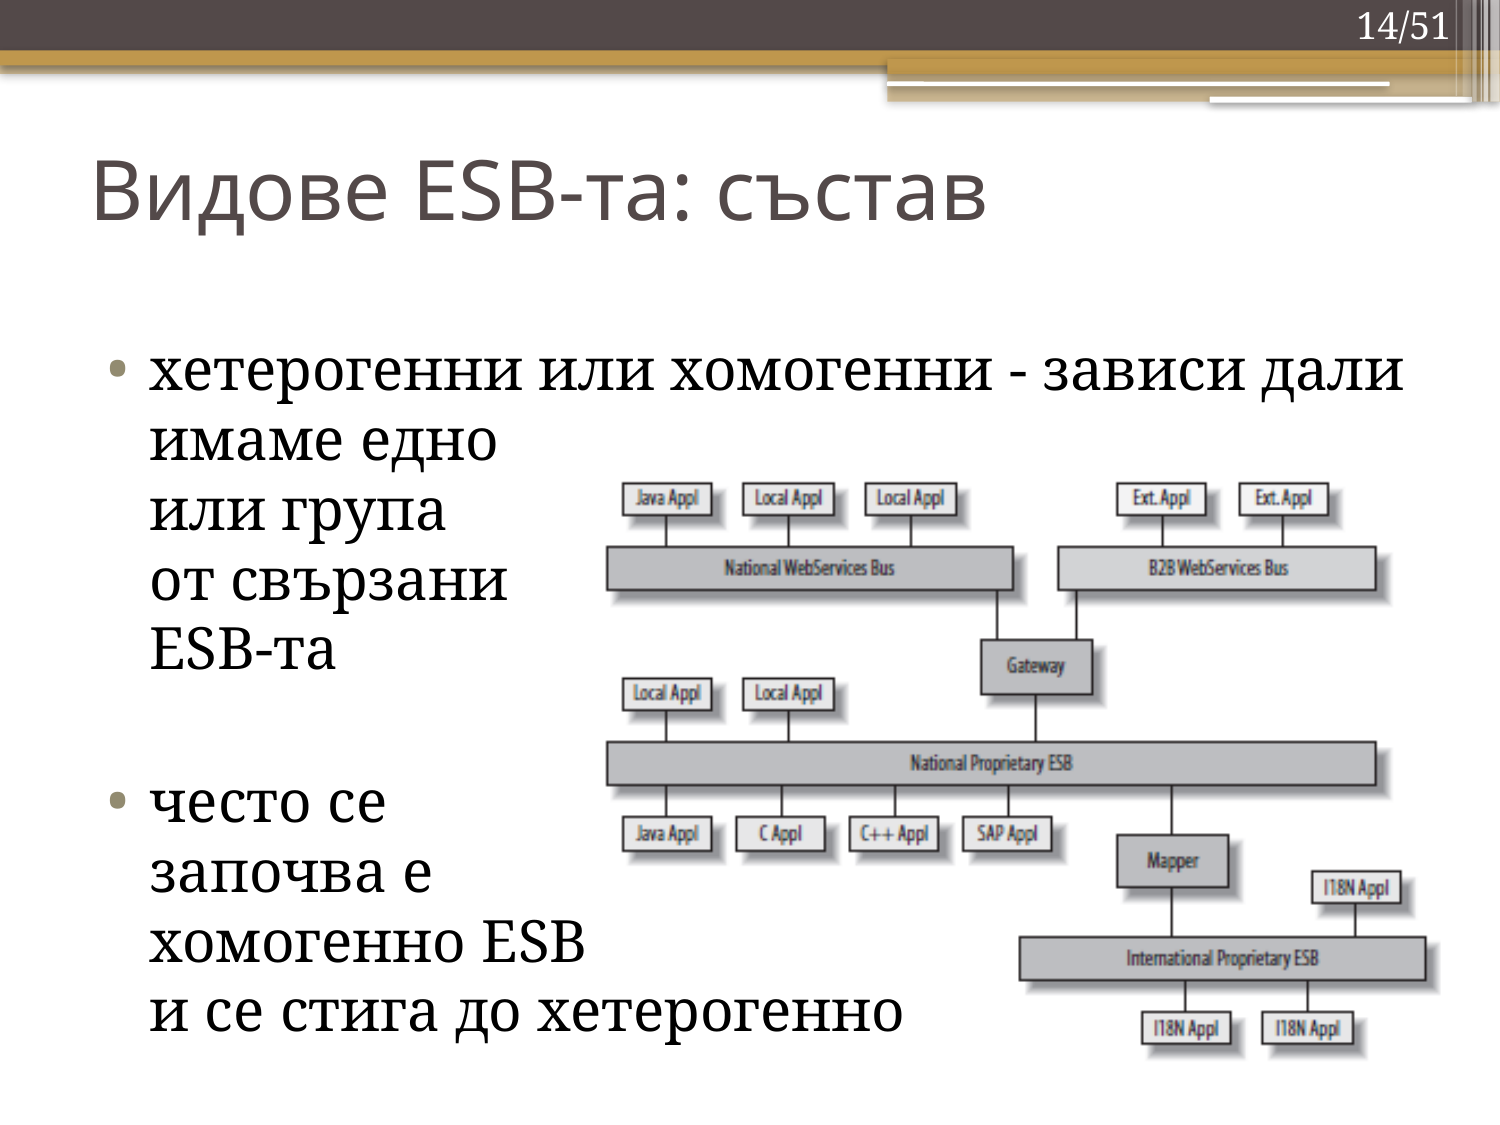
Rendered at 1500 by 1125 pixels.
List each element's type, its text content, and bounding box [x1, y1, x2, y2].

list хетерогенни или хомогенни - зависи дали имаме едно или група от свързани ESB-та често се започва е хомогенно ESB и се стига до хетерогенно [75, 324, 1475, 1100]
slide_number 14/51 [1299, 0, 1466, 61]
title Видове ESB-та: състав [75, 99, 1425, 275]
picture [574, 467, 1451, 1076]
